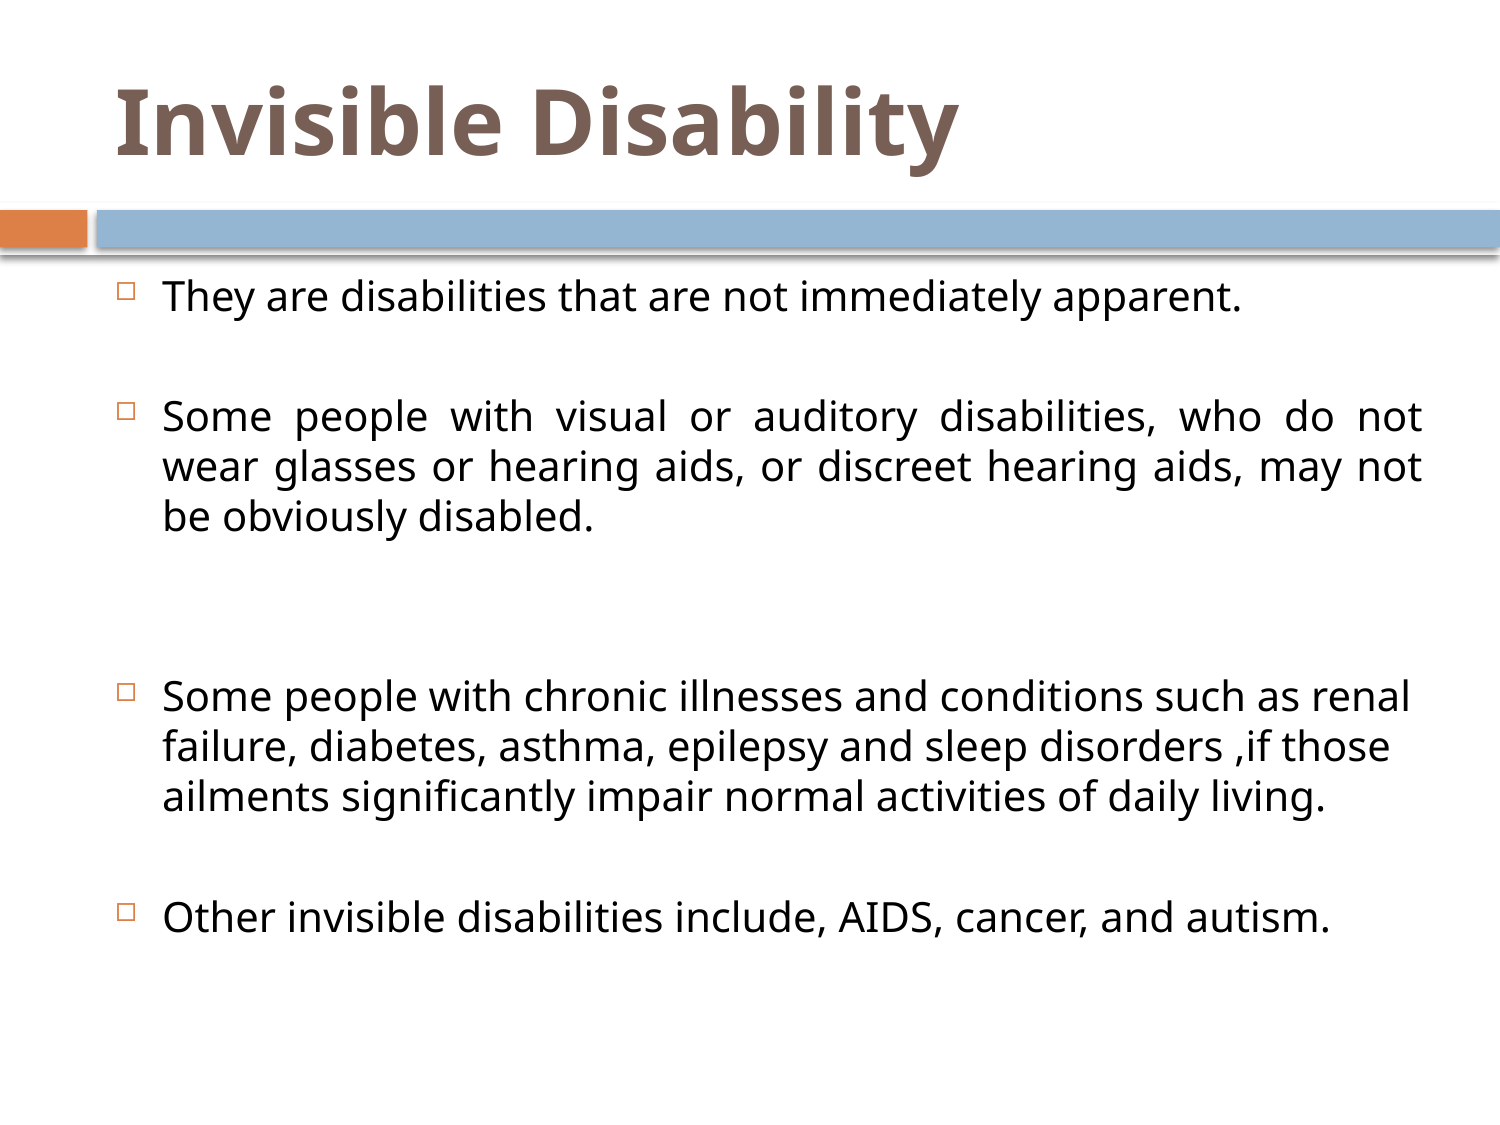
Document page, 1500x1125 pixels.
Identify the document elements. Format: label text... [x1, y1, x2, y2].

title Invisible Disability [100, 37, 1438, 200]
list They are disabilities that are not immediately apparent. Some people with visual or auditory disabilities, who do not wear glasses or hearing aids, or discreet hearing aids, may not be obviously disabled. Some people with chronic illnesses and conditions such as renal failure, diabetes, asthma, epilepsy and sleep disorders ,if those ailments significantly impair normal activities of daily living. Other invisible disabilities include, AIDS, cancer, and autism. [100, 262, 1438, 1000]
